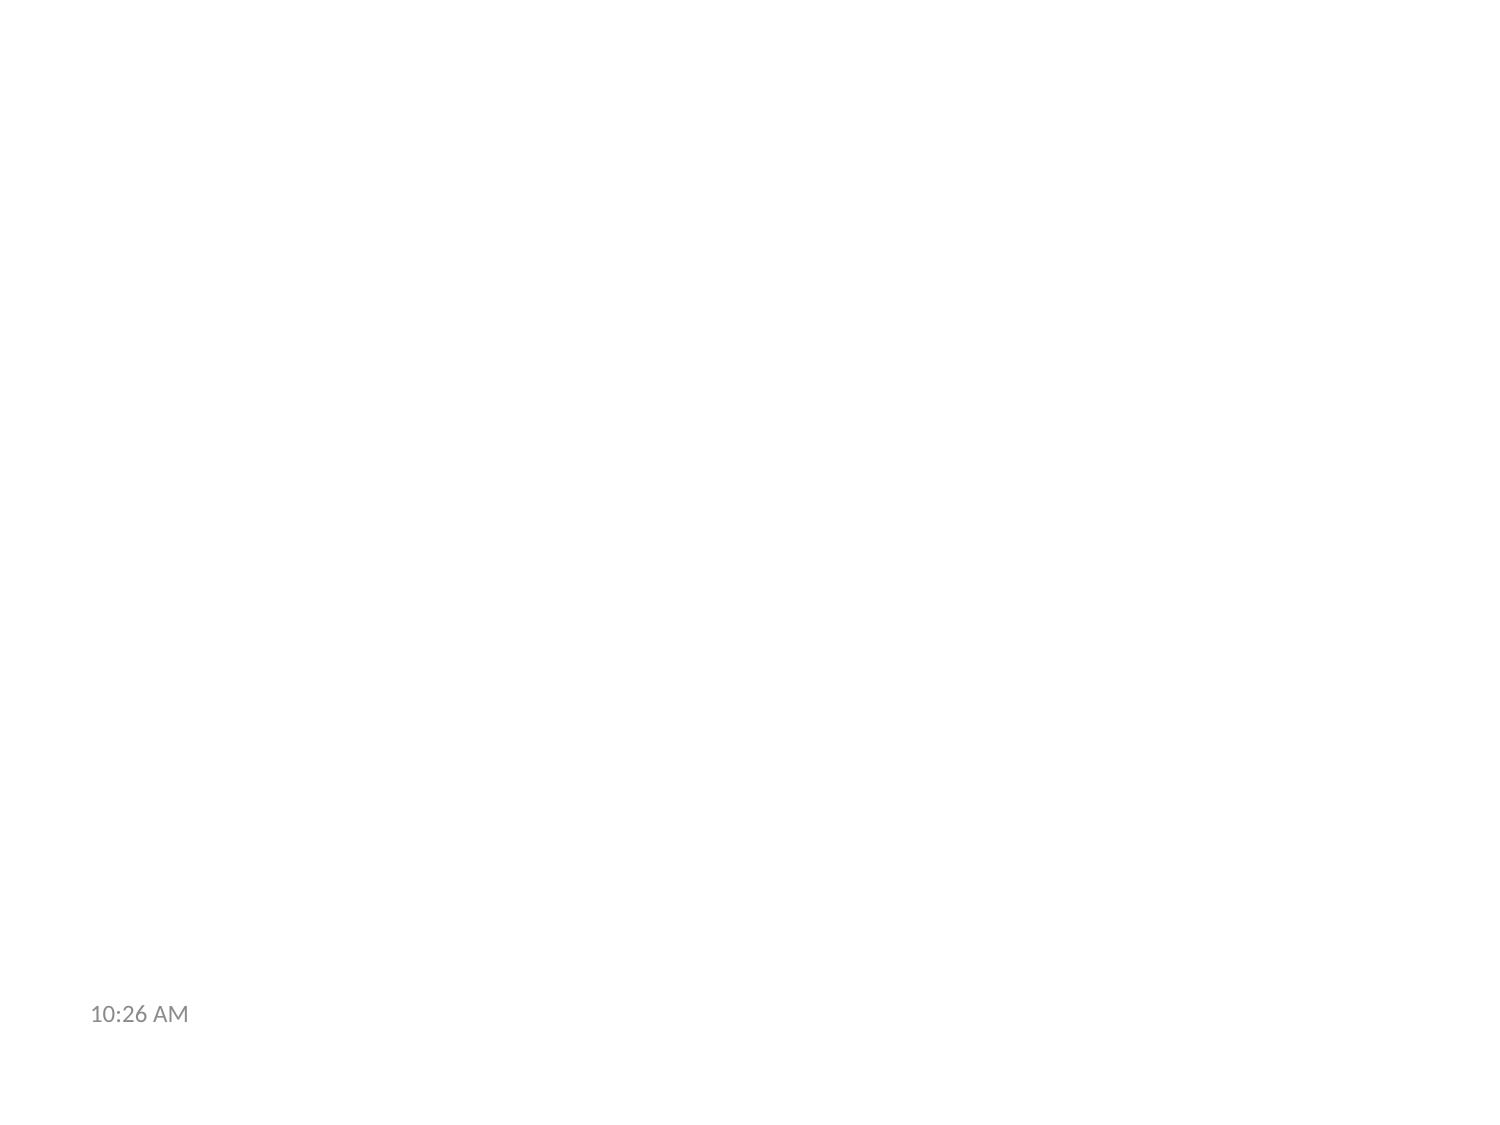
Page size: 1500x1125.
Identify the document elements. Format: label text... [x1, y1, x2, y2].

text_box 3:35 PM [75, 982, 425, 1043]
